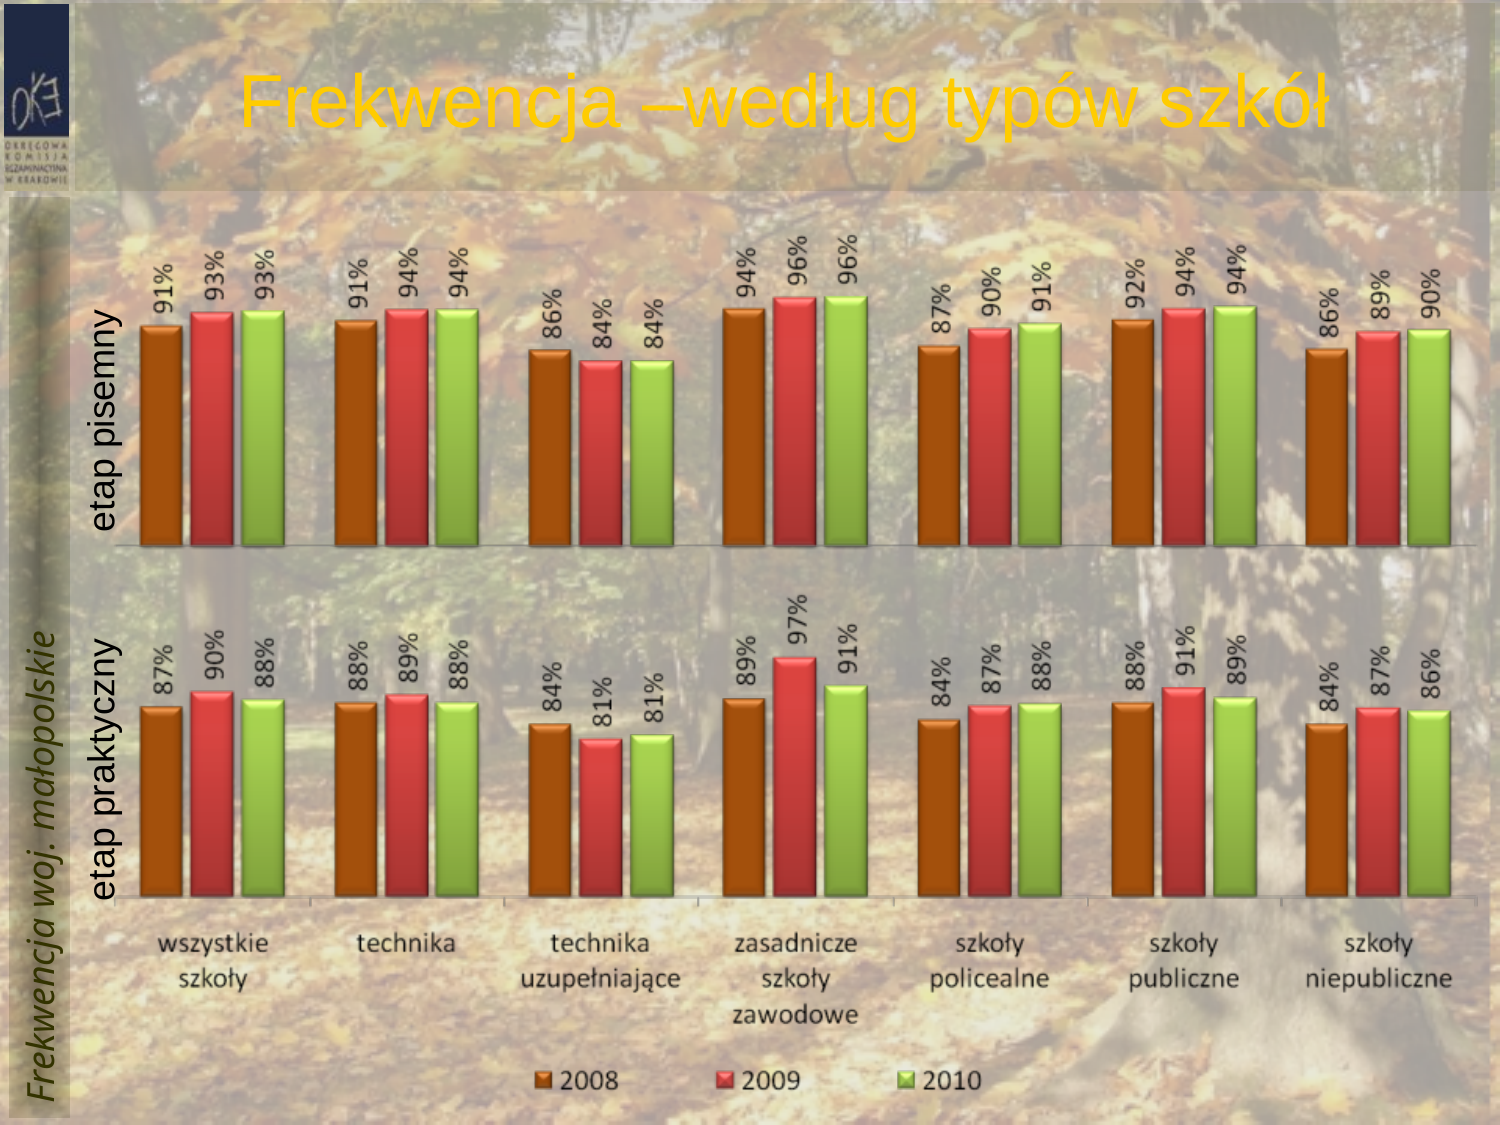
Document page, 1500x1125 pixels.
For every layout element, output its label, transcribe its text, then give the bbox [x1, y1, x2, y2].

text_box Frekwencja woj. małopolskie [9, 197, 70, 1118]
title Frekwencja –według typów szkół [74, 3, 1495, 192]
picture [66, 212, 1492, 1107]
